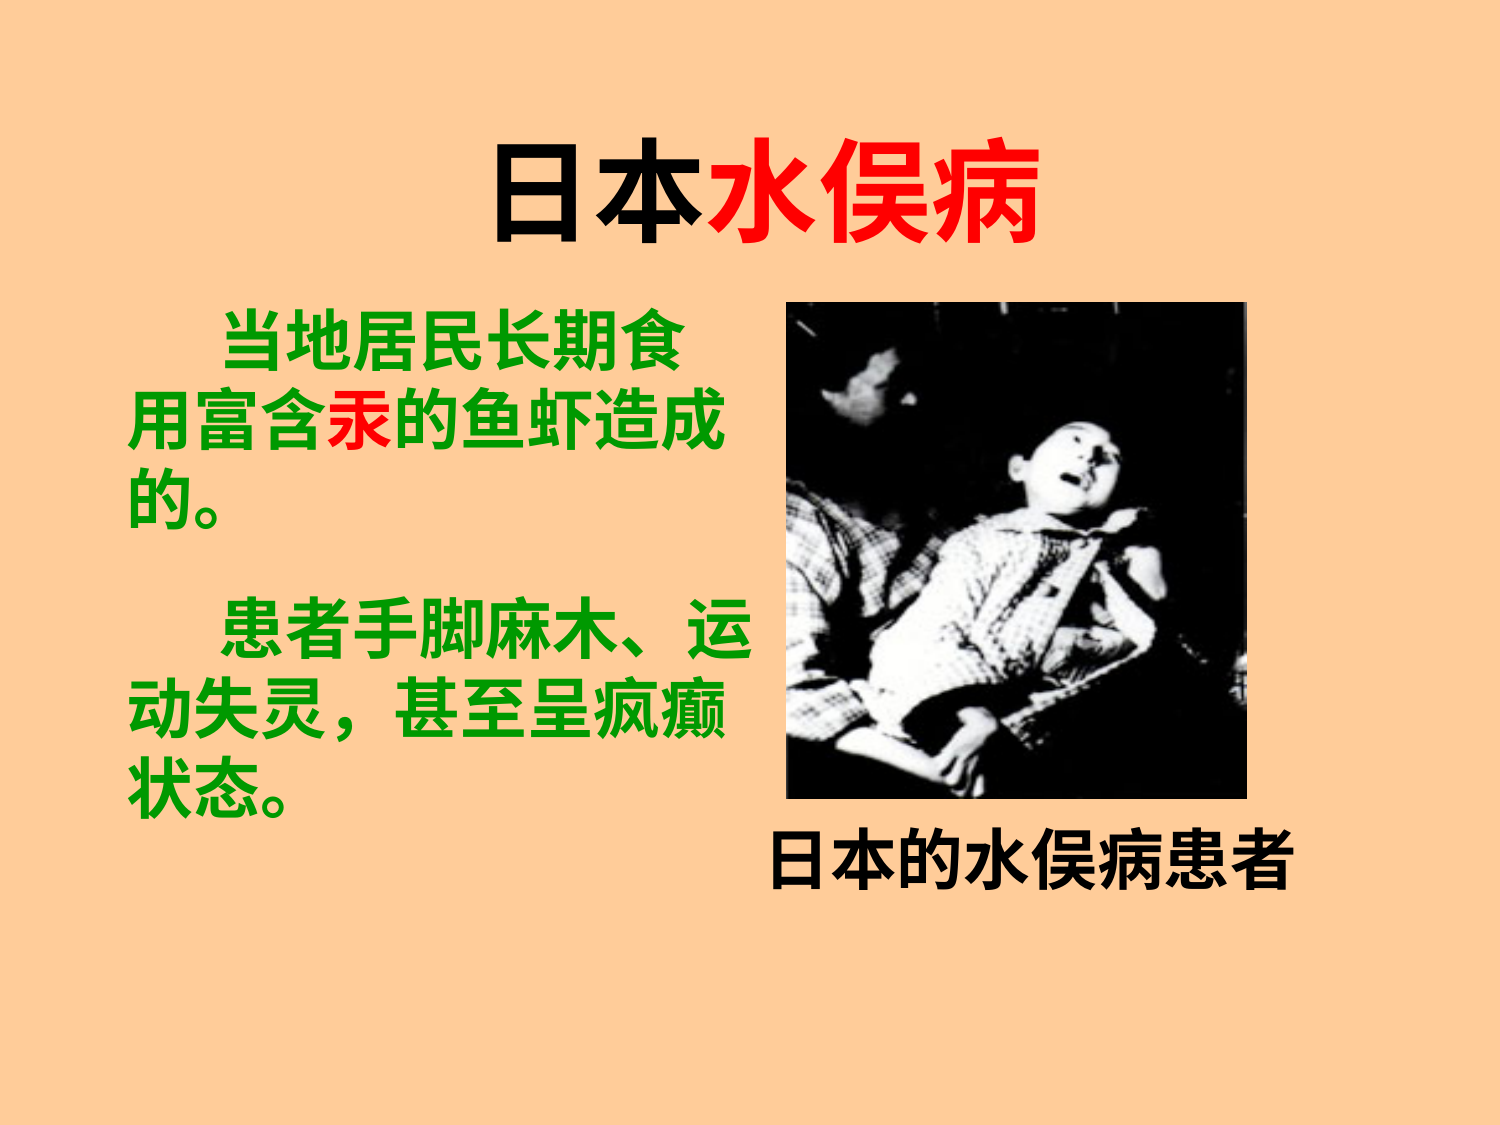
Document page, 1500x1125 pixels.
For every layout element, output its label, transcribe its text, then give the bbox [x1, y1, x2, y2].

picture [786, 302, 1247, 799]
text_box 患者手脚麻木、运动失灵，甚至呈疯癫状态。 [111, 579, 774, 835]
text_box 日本的水俣病患者 [738, 810, 1338, 906]
text_box 日本水俣病 [372, 113, 1152, 264]
text_box 当地居民长期食用富含汞的鱼虾造成的。 [111, 290, 762, 546]
